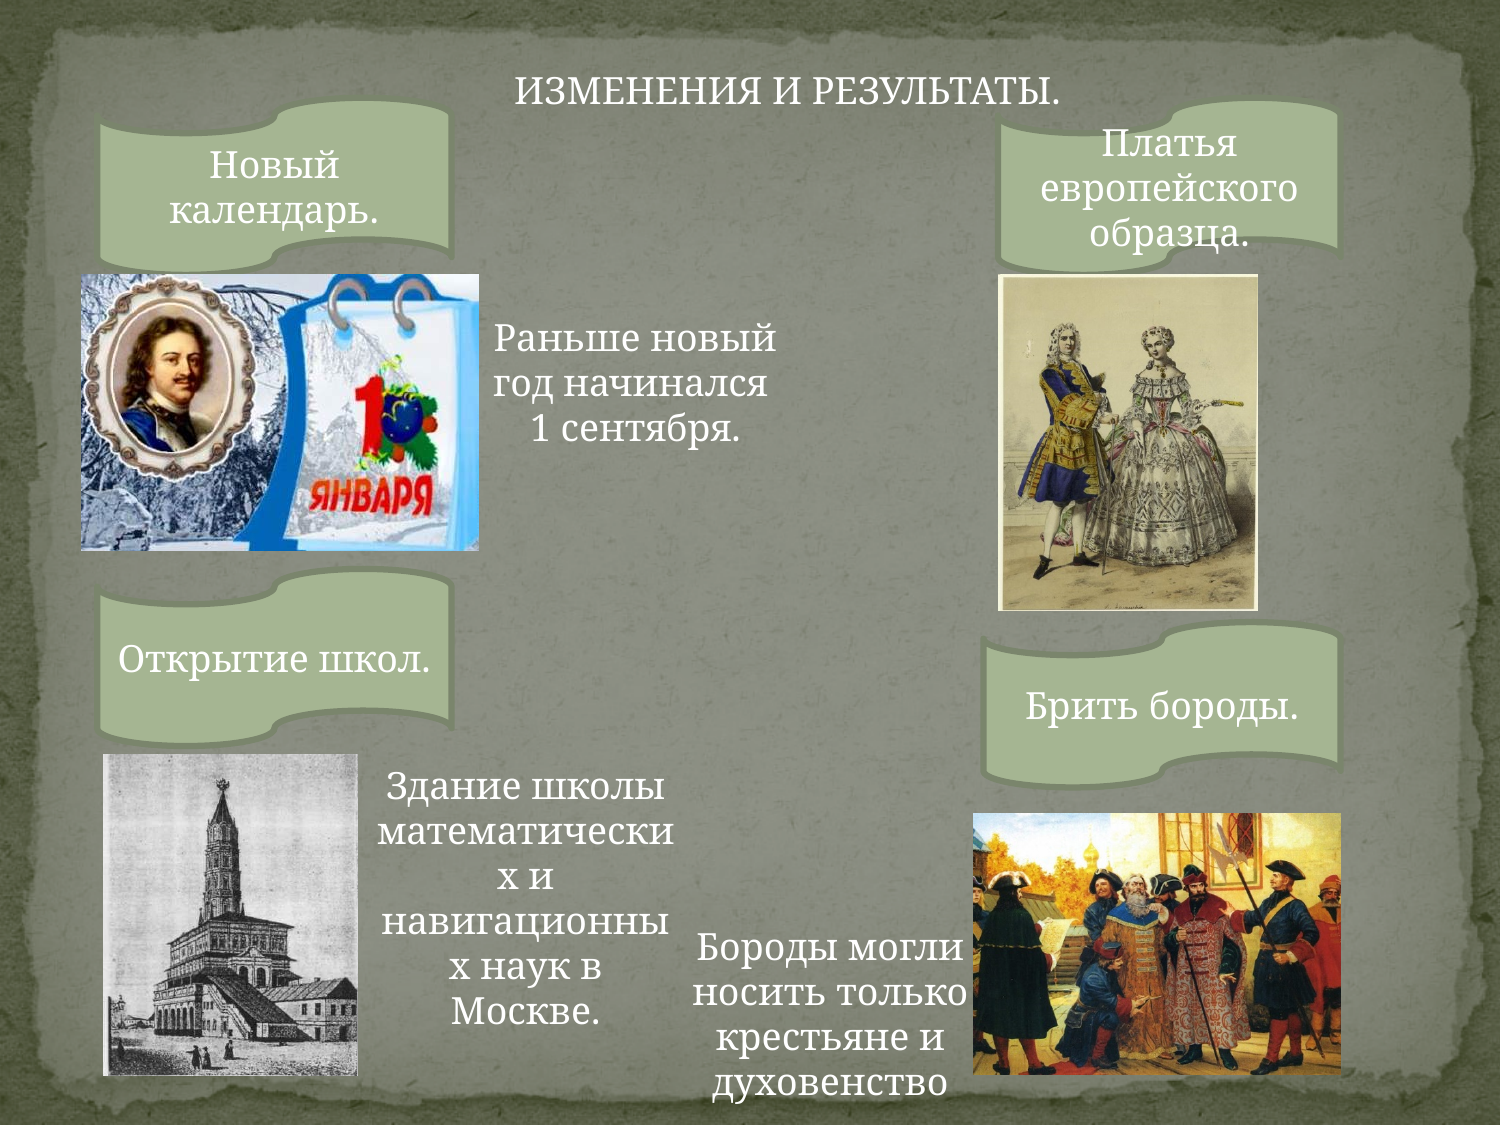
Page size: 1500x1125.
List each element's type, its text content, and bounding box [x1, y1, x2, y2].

text_box Открытие школ. [94, 565, 455, 744]
text_box ИЗМЕНЕНИЯ И РЕЗУЛЬТАТЫ. [101, 59, 1399, 120]
text_box Раньше новый год начинался 1 сентября. [488, 306, 796, 456]
picture [103, 754, 358, 1076]
picture [81, 274, 479, 551]
text_box Здание школы математических и навигационных наук в Москве. [364, 754, 695, 1040]
text_box Бороды могли носить только крестьяне и духовенство [661, 915, 999, 1111]
picture [973, 813, 1341, 1075]
text_box Платья европейского образца. [994, 94, 1344, 266]
text_box Новый календарь. [94, 112, 455, 264]
text_box Брить бороды. [980, 618, 1344, 791]
picture [998, 274, 1258, 611]
